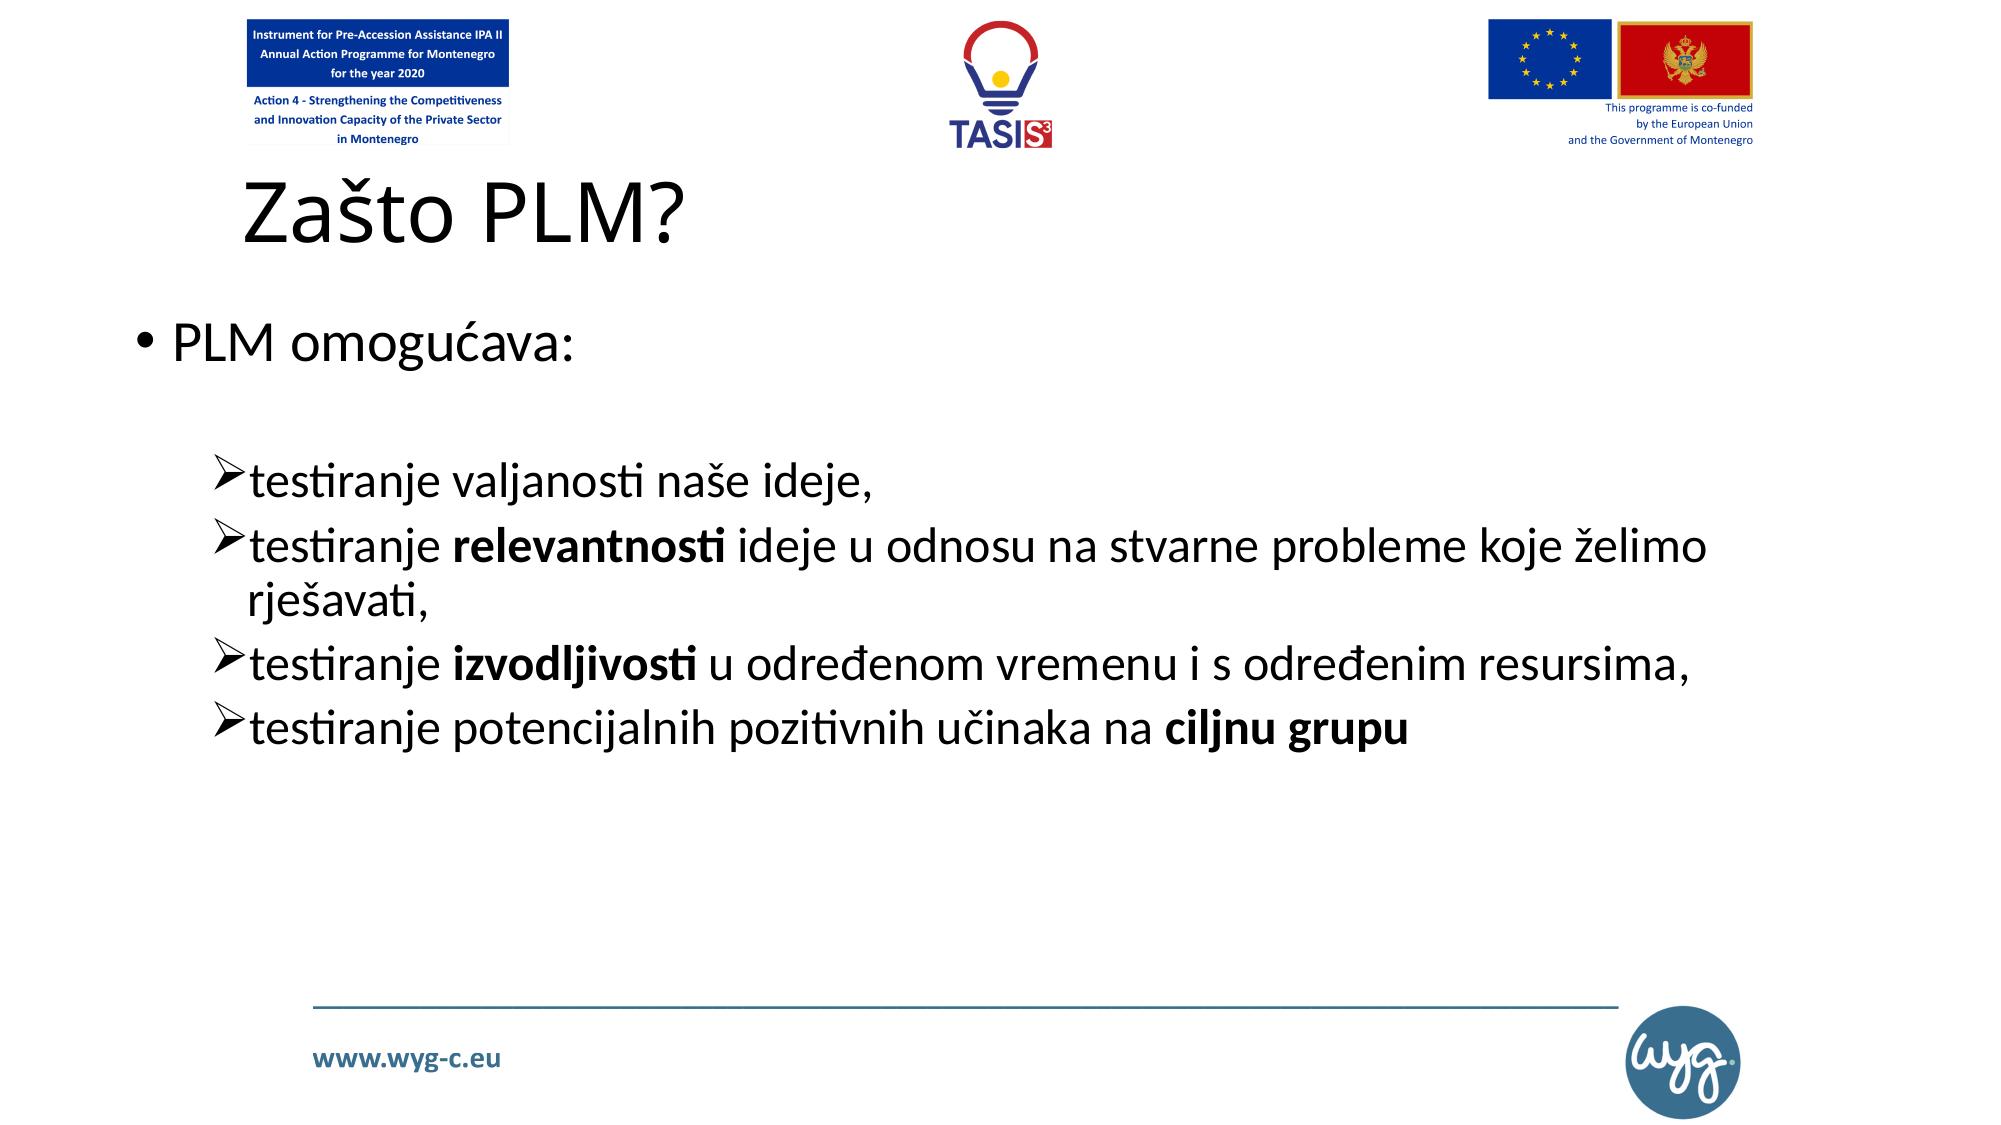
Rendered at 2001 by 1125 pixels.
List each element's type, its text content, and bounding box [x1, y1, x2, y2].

list PLM omogućava: testiranje valjanosti naše ideje, testiranje relevantnosti ideje u odnosu na stvarne probleme koje želimo rješavati, testiranje izvodljivosti u određenom vremenu i s određenim resursima, testiranje potencijalnih pozitivnih učinaka na ciljnu grupu [120, 303, 1850, 1057]
title Zašto PLM? [227, 162, 1614, 269]
picture [312, 1057, 1743, 1125]
picture [246, 19, 1753, 149]
